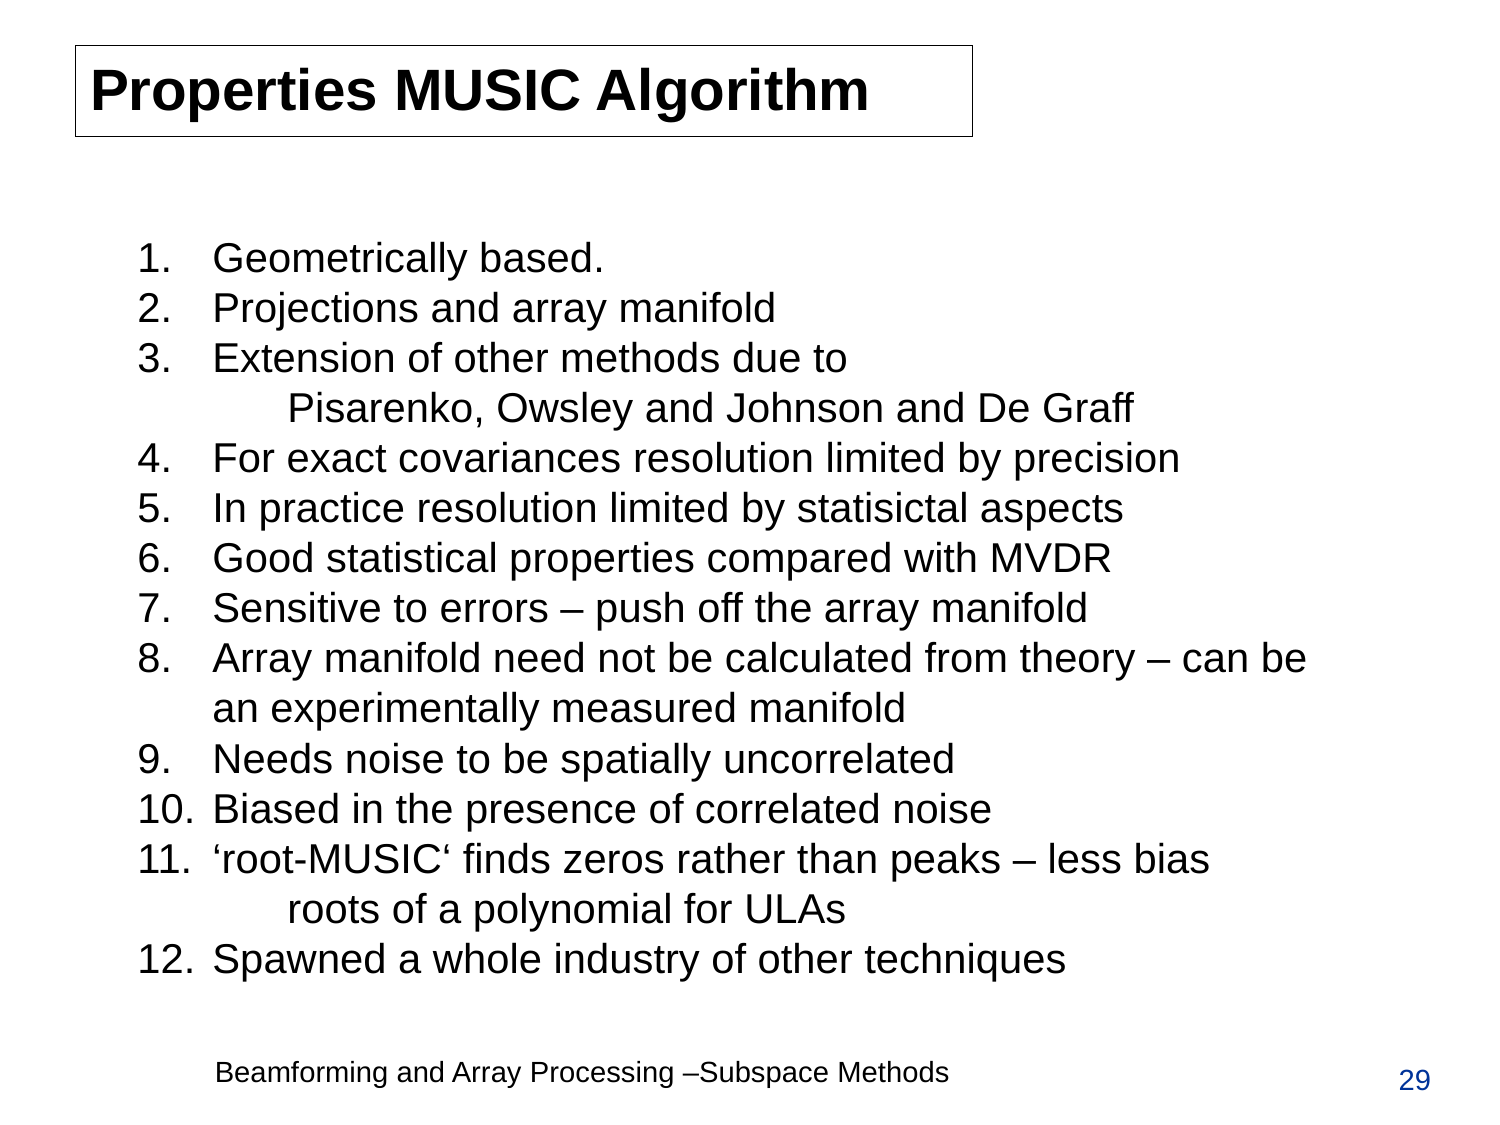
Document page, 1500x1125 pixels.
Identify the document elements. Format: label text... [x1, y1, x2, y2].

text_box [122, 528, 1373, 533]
text_box Geometrically based. Projections and array manifold Extension of other methods due to Pisarenko, Owsley and Johnson and De Graff For exact covariances resolution limited by precision In practice resolution limited by statisictal aspects Good statistical properties compared with MVDR Sensitive to errors – push off the array manifold Array manifold need not be calculated from theory – can be an experimentally measured manifold Needs noise to be spatially uncorrelated Biased in the presence of correlated noise ‘root-MUSIC‘ finds zeros rather than peaks – less bias roots of a polynomial for ULAs Spawned a whole industry of other techniques [122, 534, 1373, 1039]
text_box Geometrically based. Projections and array manifold Extension of other methods due to Pisarenko, Owsley and Johnson and De Graff For exact covariances resolution limited by precision In practice resolution limited by statisictal aspects Good statistical properties compared with MVDR Sensitive to errors – push off the array manifold Array manifold need not be calculated from theory – can be an experimentally measured manifold Needs noise to be spatially uncorrelated Biased in the presence of correlated noise ‘root-MUSIC‘ finds zeros rather than peaks – less bias roots of a polynomial for ULAs Spawned a whole industry of other techniques [122, 223, 1373, 506]
slide_number 29 [1207, 1055, 1447, 1102]
title Properties MUSIC Algorithm [75, 45, 973, 137]
text_box Geometrically based. Projections and array manifold Extension of other methods due to Pisarenko, Owsley and Johnson and De Graff For exact covariances resolution limited by precision In practice resolution limited by statisictal aspects Good statistical properties compared with MVDR Sensitive to errors – push off the array manifold Array manifold need not be calculated from theory – can be an experimentally measured manifold Needs noise to be spatially uncorrelated Biased in the presence of correlated noise ‘root-MUSIC‘ finds zeros rather than peaks – less bias roots of a polynomial for ULAs Spawned a whole industry of other techniques [122, 507, 1373, 527]
